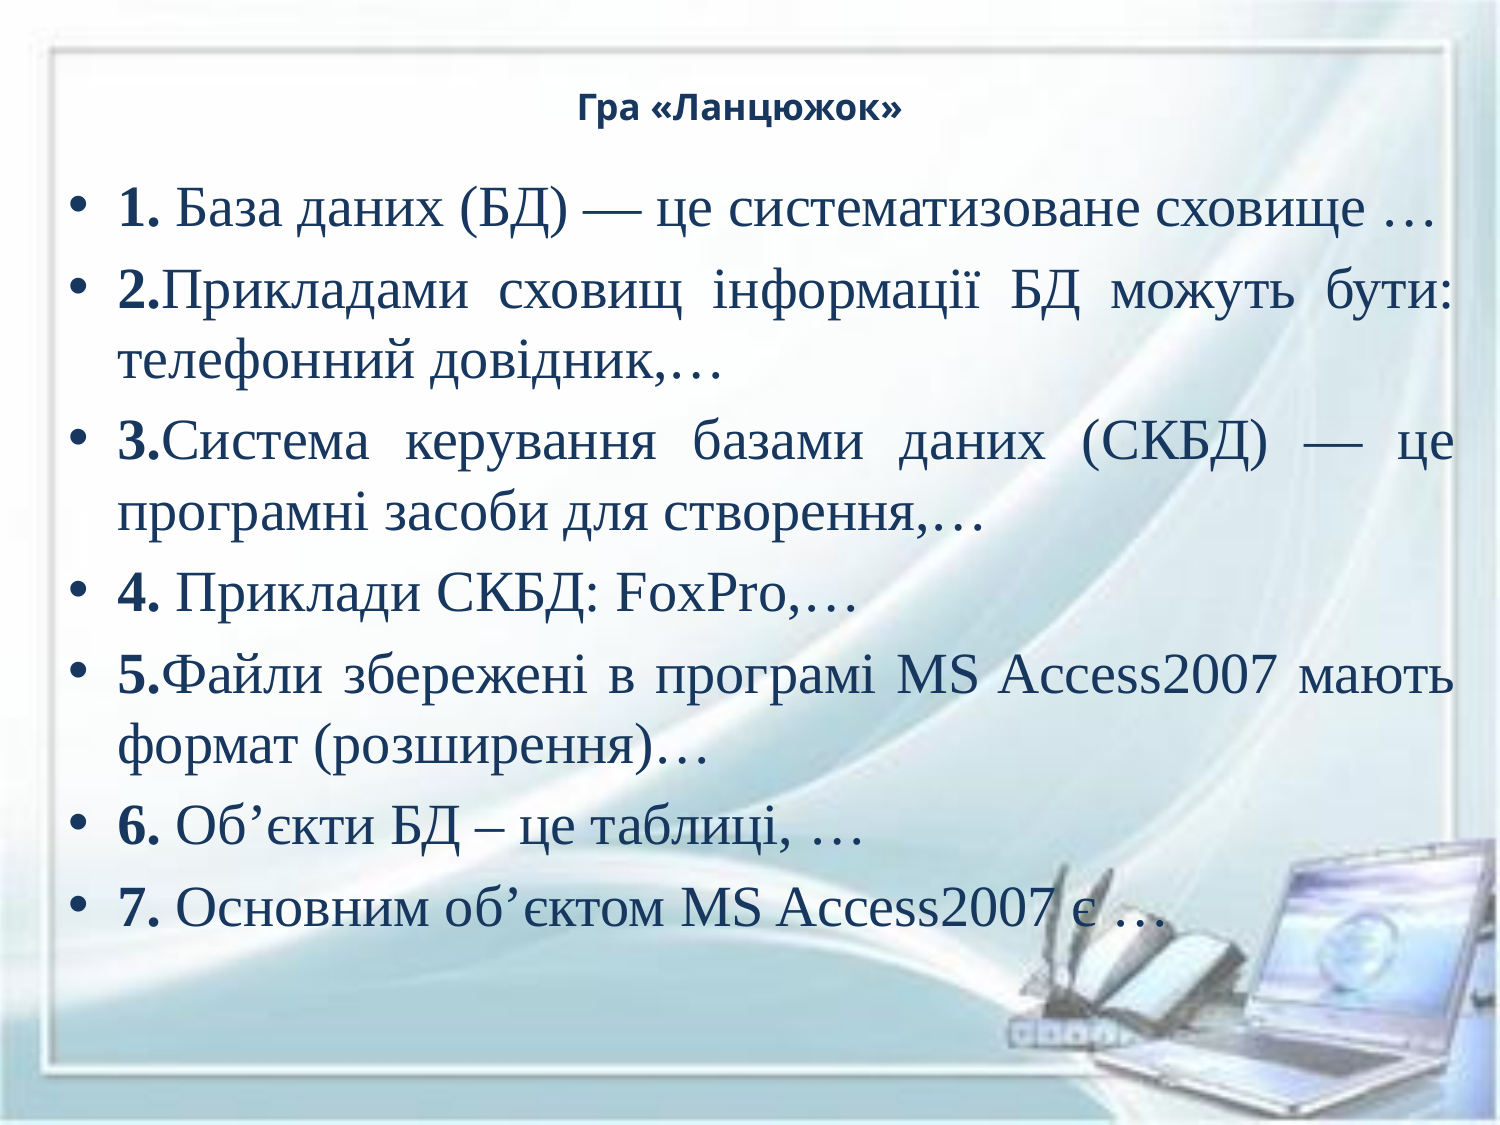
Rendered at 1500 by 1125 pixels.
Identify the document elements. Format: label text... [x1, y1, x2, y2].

title Гра «Ланцюжок» [64, 30, 1415, 160]
list 1. База даних (БД) — це систематизоване сховище … 2.Прикладами сховищ інформації БД можуть бути: телефонний довідник,… 3.Система керування базами даних (СКБД) — це програмні за­соби для створення,… 4. Приклади СКБД: FoxPro,… 5.Файли збережені в програмі MS Access2007 мають формат (розширення)… 6. Об’єкти БД – це таблиці, … 7. Основним об’єктом MS Access2007 є … [53, 160, 1471, 1012]
picture [0, 0, 1500, 1125]
